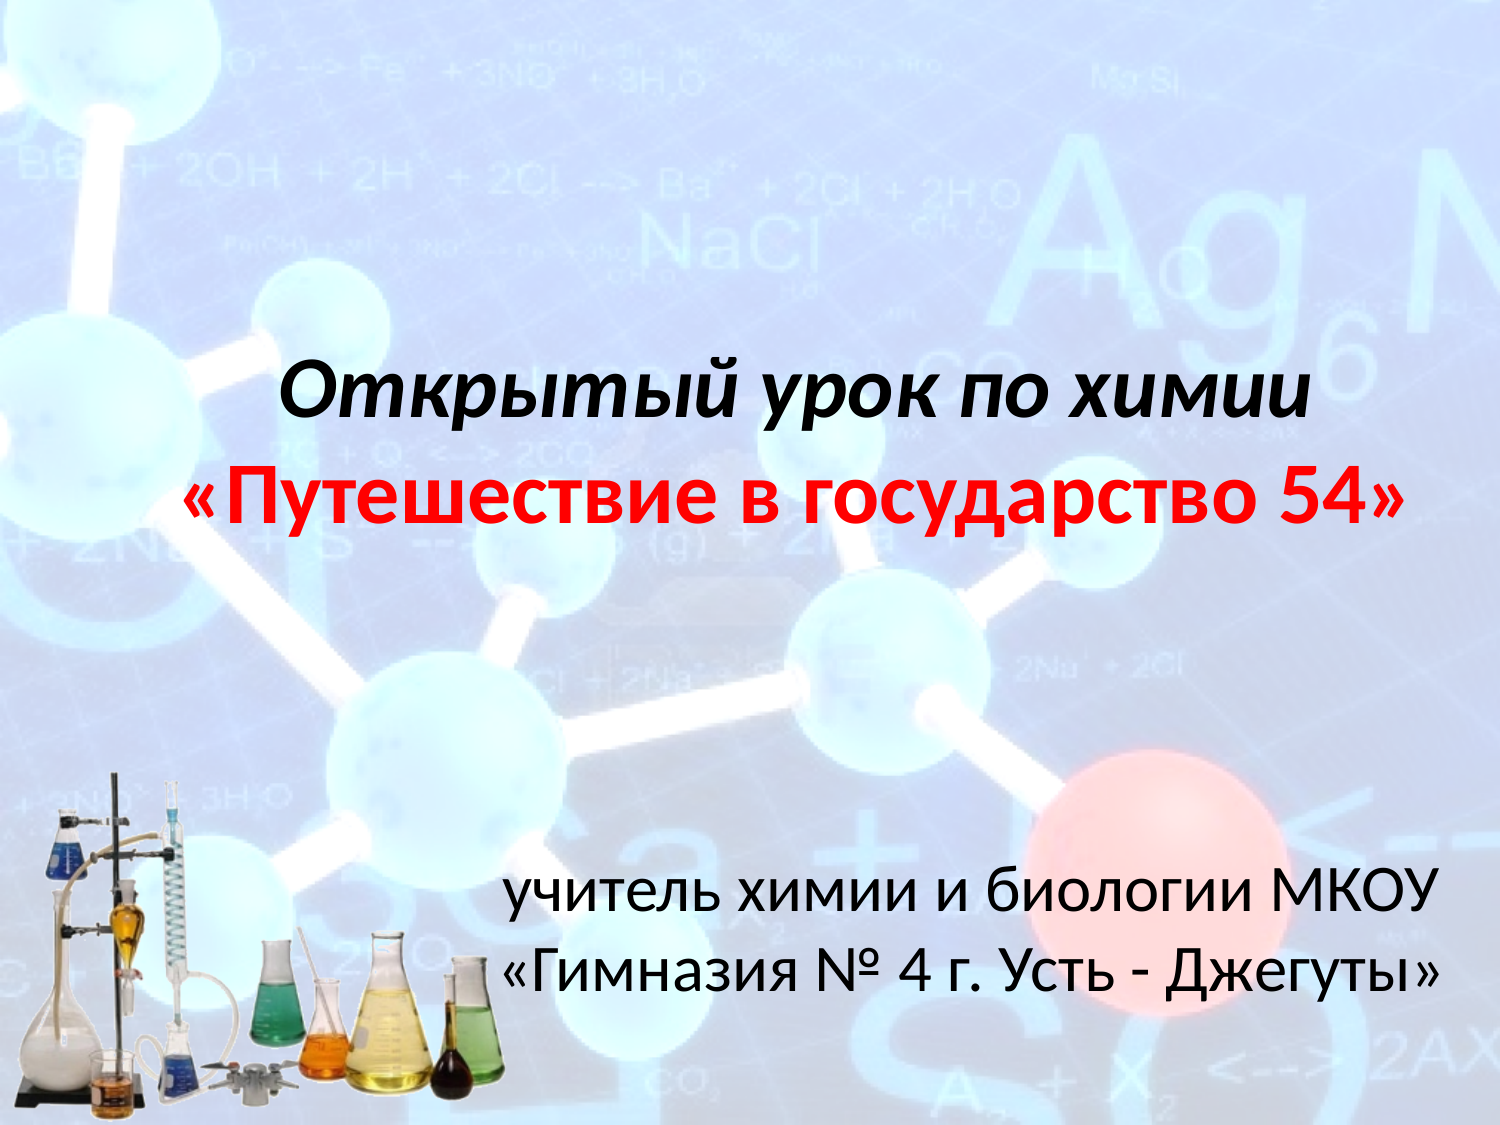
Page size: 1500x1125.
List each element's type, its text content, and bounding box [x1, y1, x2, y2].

subtitle учитель химии и биологии МКОУ «Гимназия № 4 г. Усть - Джегуты» [523, 837, 1500, 1125]
picture [0, 0, 1500, 1125]
title Открытый урок по химии «Путешествие в государство 54» [159, 314, 1435, 556]
